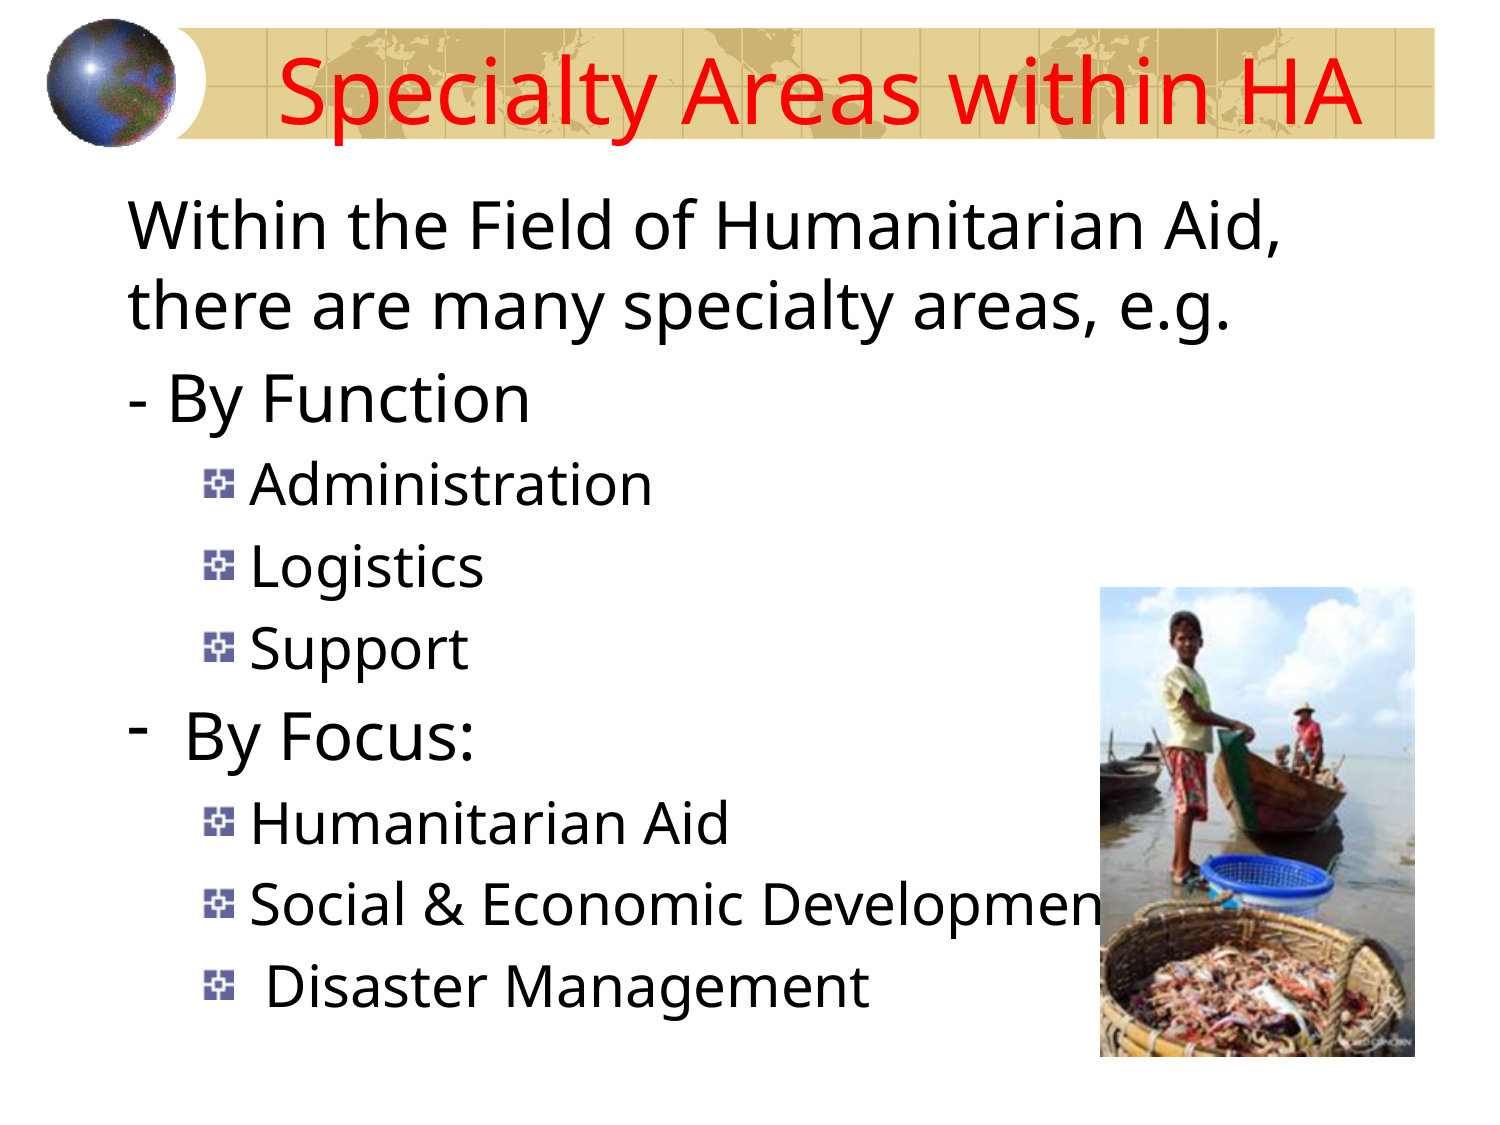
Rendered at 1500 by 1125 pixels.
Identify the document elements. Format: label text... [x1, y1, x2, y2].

picture [1099, 587, 1415, 1057]
picture [202, 467, 234, 498]
picture [202, 548, 234, 580]
title Specialty Areas within HA [262, 24, 1438, 151]
list Within the Field of Humanitarian Aid, there are many specialty areas, e.g. - By Function Administration Logistics Support By Focus: Humanitarian Aid Social & Economic Development Disaster Management [112, 174, 1388, 1028]
picture [202, 887, 234, 918]
picture [42, 14, 190, 151]
picture [202, 968, 234, 1000]
picture [202, 805, 234, 836]
picture [202, 630, 234, 662]
